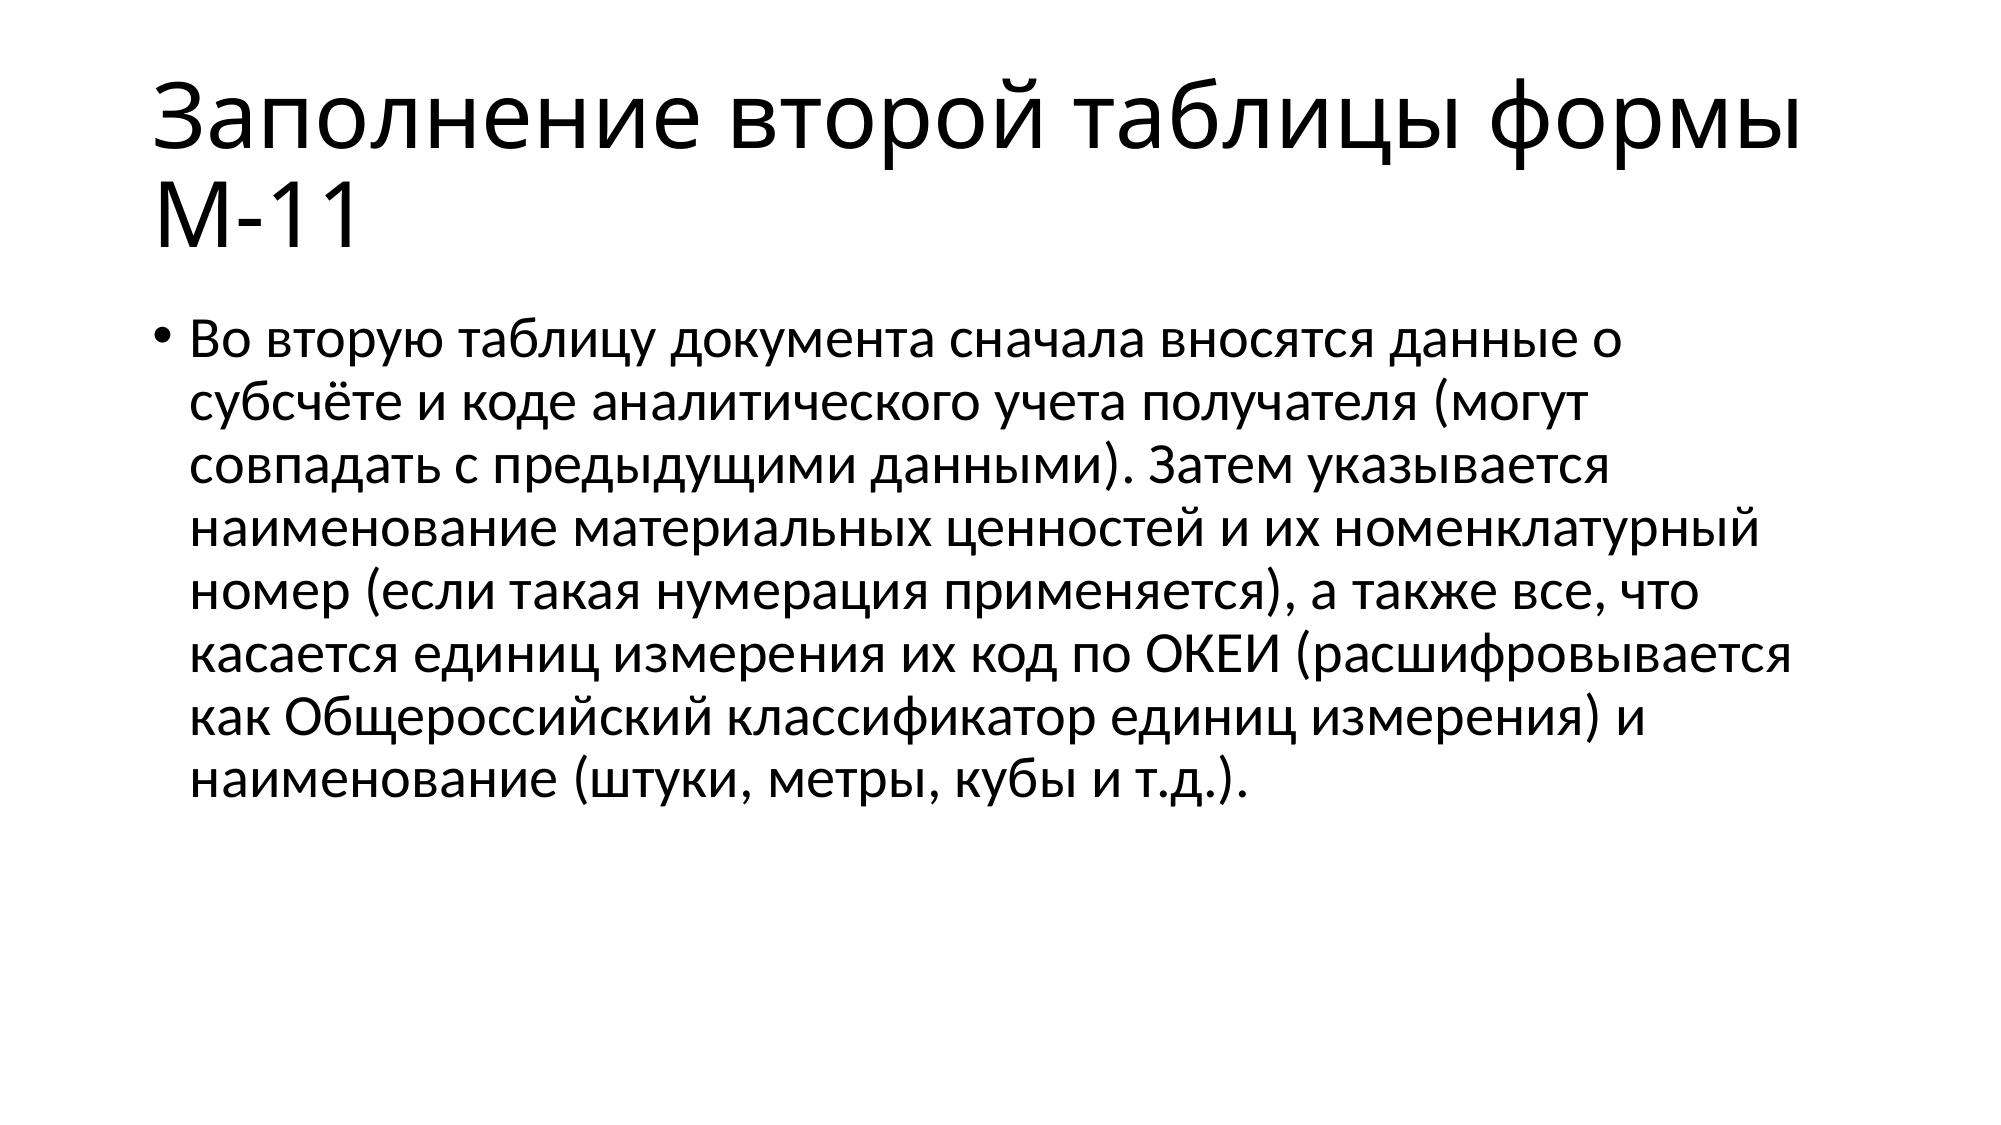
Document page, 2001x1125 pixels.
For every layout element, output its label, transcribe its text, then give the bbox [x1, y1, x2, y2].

list Во вторую таблицу документа сначала вносятся данные о субсчёте и коде аналитического учета получателя (могут совпадать с предыдущими данными). Затем указывается наименование материальных ценностей и их номенклатурный номер (если такая нумерация применяется), а также все, что касается единиц измерения их код по ОКЕИ (расшифровывается как Общероссийский классификатор единиц измерения) и наименование (штуки, метры, кубы и т.д.). [137, 299, 1863, 1014]
title Заполнение второй таблицы формы М-11 [137, 59, 1863, 278]
